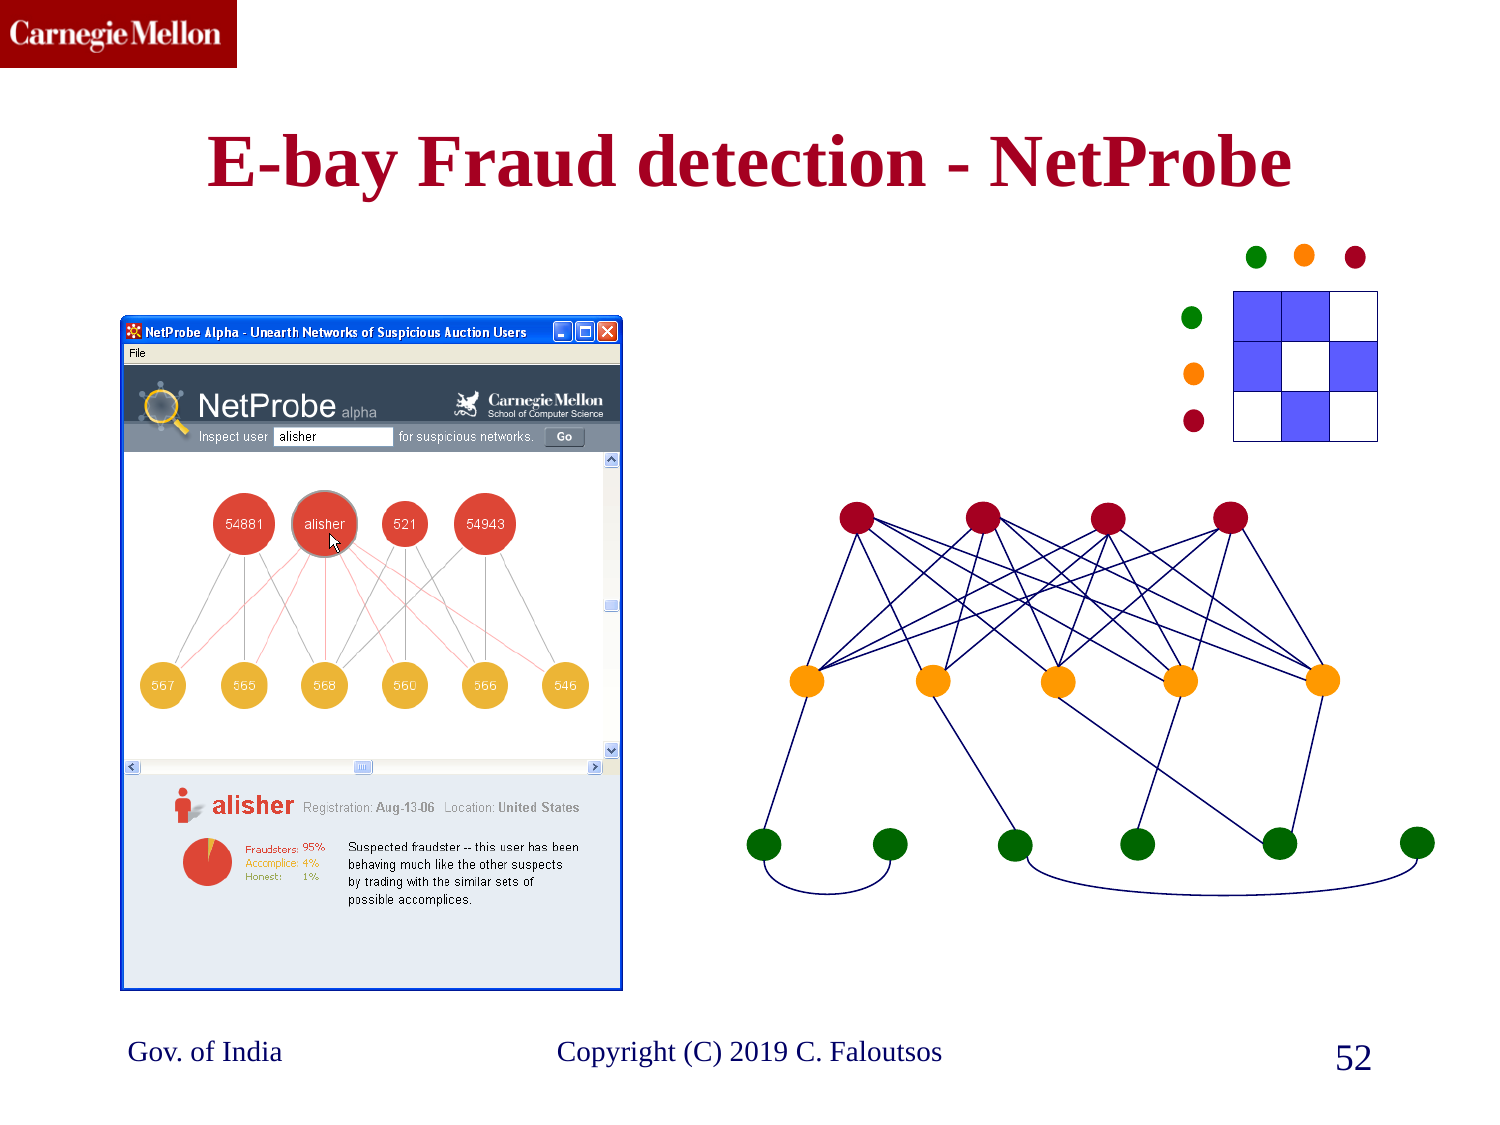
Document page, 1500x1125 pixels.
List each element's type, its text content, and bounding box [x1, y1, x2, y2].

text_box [1228, 697, 1264, 844]
text_box [1400, 827, 1435, 859]
text_box [1166, 688, 1196, 696]
text_box [840, 502, 874, 526]
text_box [806, 533, 812, 667]
picture [0, 0, 237, 68]
text_box [967, 502, 1000, 515]
slide_number 52 [1074, 1024, 1388, 1101]
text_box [1058, 697, 1216, 844]
text_box [1214, 502, 1247, 515]
text_box [1307, 665, 1340, 696]
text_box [1315, 528, 1324, 665]
text_box [919, 690, 947, 697]
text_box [763, 696, 808, 830]
title E-bay Fraud detection - NetProbe [112, 99, 1388, 213]
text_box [999, 517, 1312, 670]
text_box [790, 667, 824, 697]
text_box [818, 528, 992, 671]
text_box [944, 534, 991, 671]
text_box [1264, 828, 1297, 860]
text_box [873, 828, 907, 860]
text_box [998, 831, 1032, 861]
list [120, 315, 623, 991]
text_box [1291, 695, 1324, 833]
text_box [1092, 503, 1124, 514]
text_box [1180, 243, 1378, 442]
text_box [873, 517, 996, 526]
footer Copyright (C) 2019 C. Faloutsos [512, 1024, 988, 1101]
text_box [1043, 690, 1073, 698]
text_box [933, 696, 1016, 831]
slide_number Gov. of India [112, 1024, 426, 1101]
text_box [1123, 852, 1153, 860]
text_box [747, 830, 781, 861]
